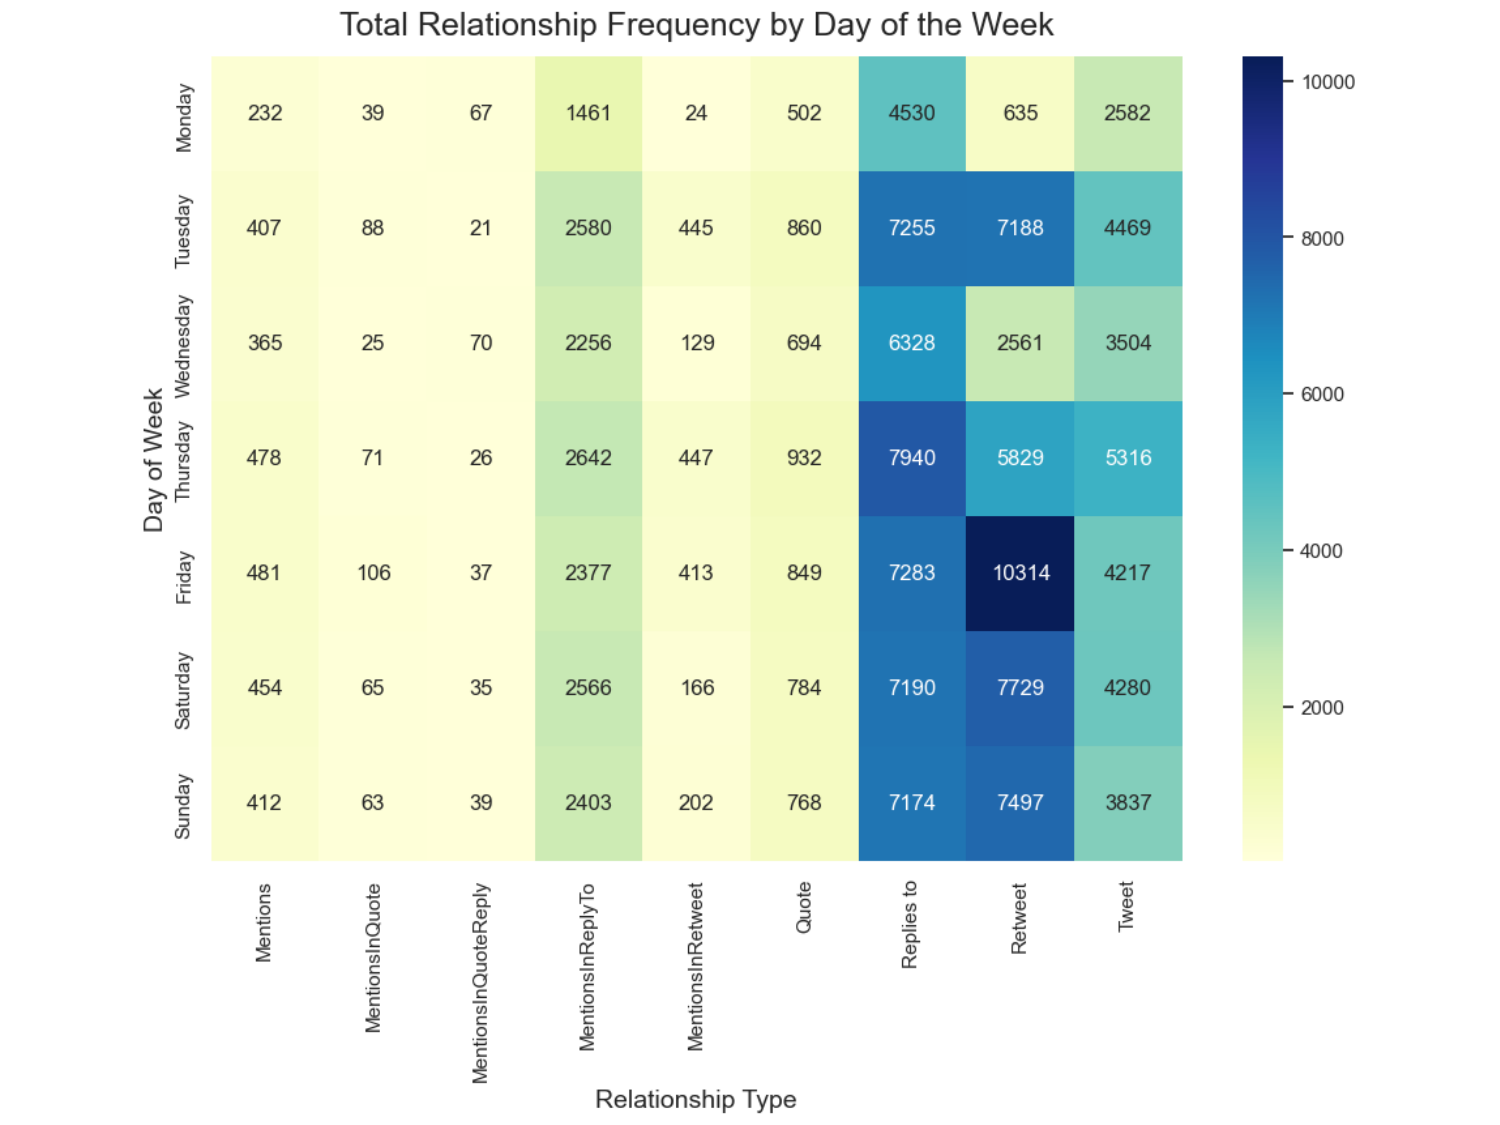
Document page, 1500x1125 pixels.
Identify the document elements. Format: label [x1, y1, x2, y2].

picture [131, 0, 1369, 1125]
